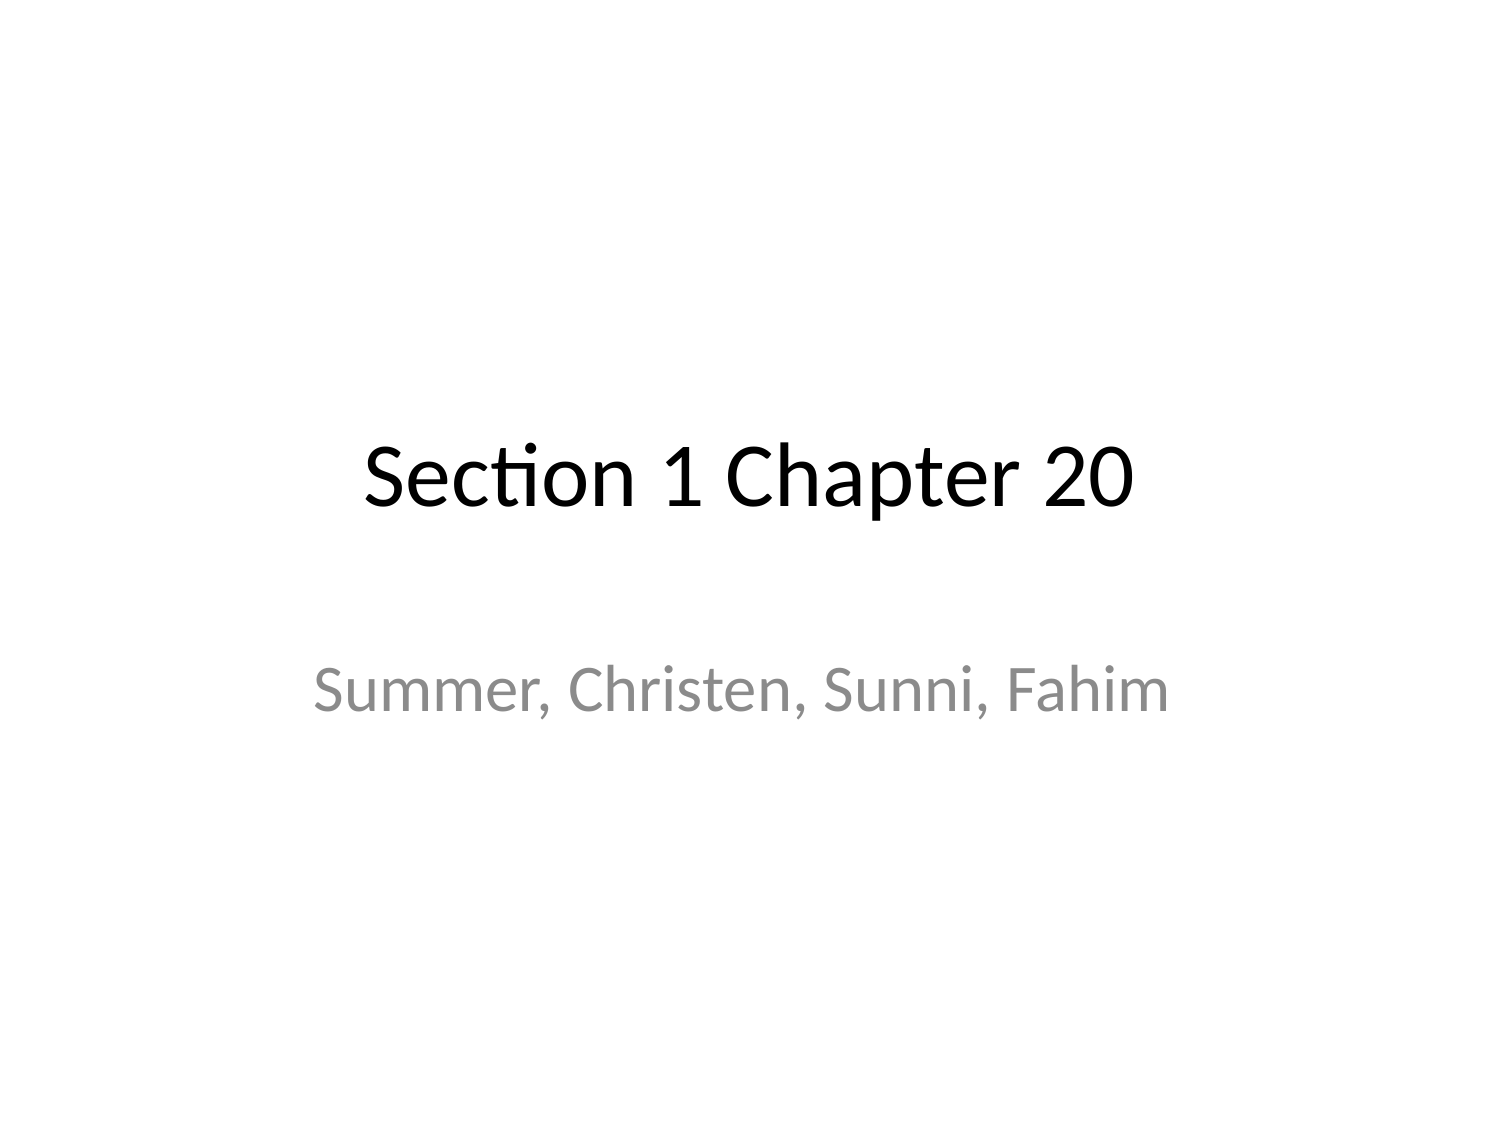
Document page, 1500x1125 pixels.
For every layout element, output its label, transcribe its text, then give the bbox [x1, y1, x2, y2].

title Section 1 Chapter 20 [112, 349, 1388, 591]
subtitle Summer, Christen, Sunni, Fahim [225, 637, 1275, 925]
